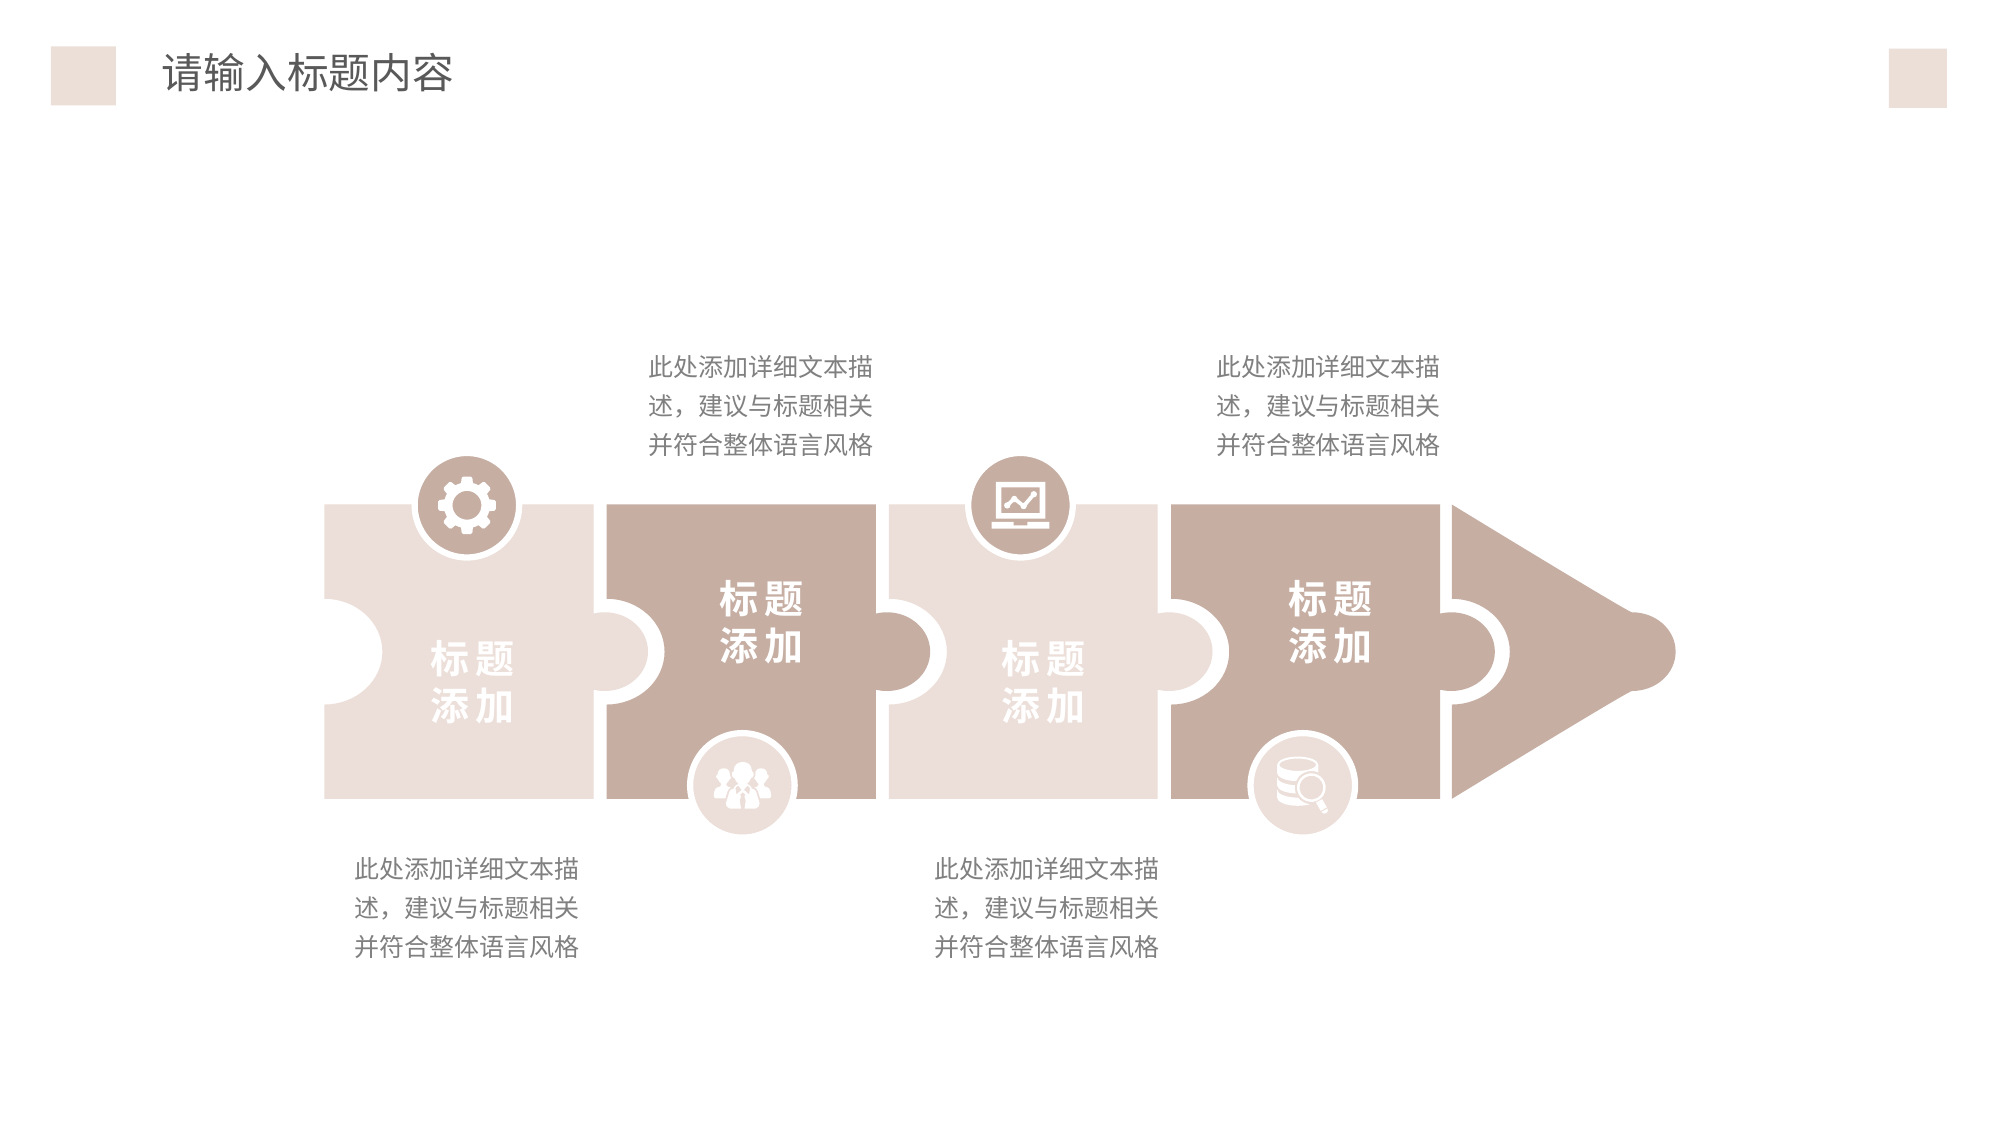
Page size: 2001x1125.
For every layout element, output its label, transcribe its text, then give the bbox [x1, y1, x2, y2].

text_box [967, 451, 1074, 559]
text_box 此处添加详细文本描述，建议与标题相关并符合整体语言风格 [1192, 335, 1465, 467]
text_box 标题 添加 [690, 567, 833, 676]
text_box 标题 添加 [401, 627, 544, 736]
text_box [995, 481, 1046, 519]
text_box 此处添加详细文本描述，建议与标题相关并符合整体语言风格 [625, 335, 898, 467]
text_box [323, 503, 650, 800]
text_box [1249, 732, 1357, 839]
text_box [713, 762, 772, 809]
text_box [438, 476, 496, 535]
text_box 此处添加详细文本描述，建议与标题相关并符合整体语言风格 [910, 837, 1184, 970]
text_box 此处添加详细文本描述，建议与标题相关并符合整体语言风格 [330, 837, 604, 970]
text_box [887, 503, 1214, 800]
text_box 标题 添加 [972, 627, 1115, 736]
text_box 标题 添加 [1259, 567, 1402, 676]
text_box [50, 39, 1948, 108]
text_box [606, 504, 931, 799]
text_box [689, 732, 796, 839]
text_box [991, 521, 1050, 529]
text_box [1171, 504, 1495, 799]
text_box [1277, 756, 1328, 814]
text_box [1451, 504, 1676, 799]
text_box [413, 451, 521, 559]
